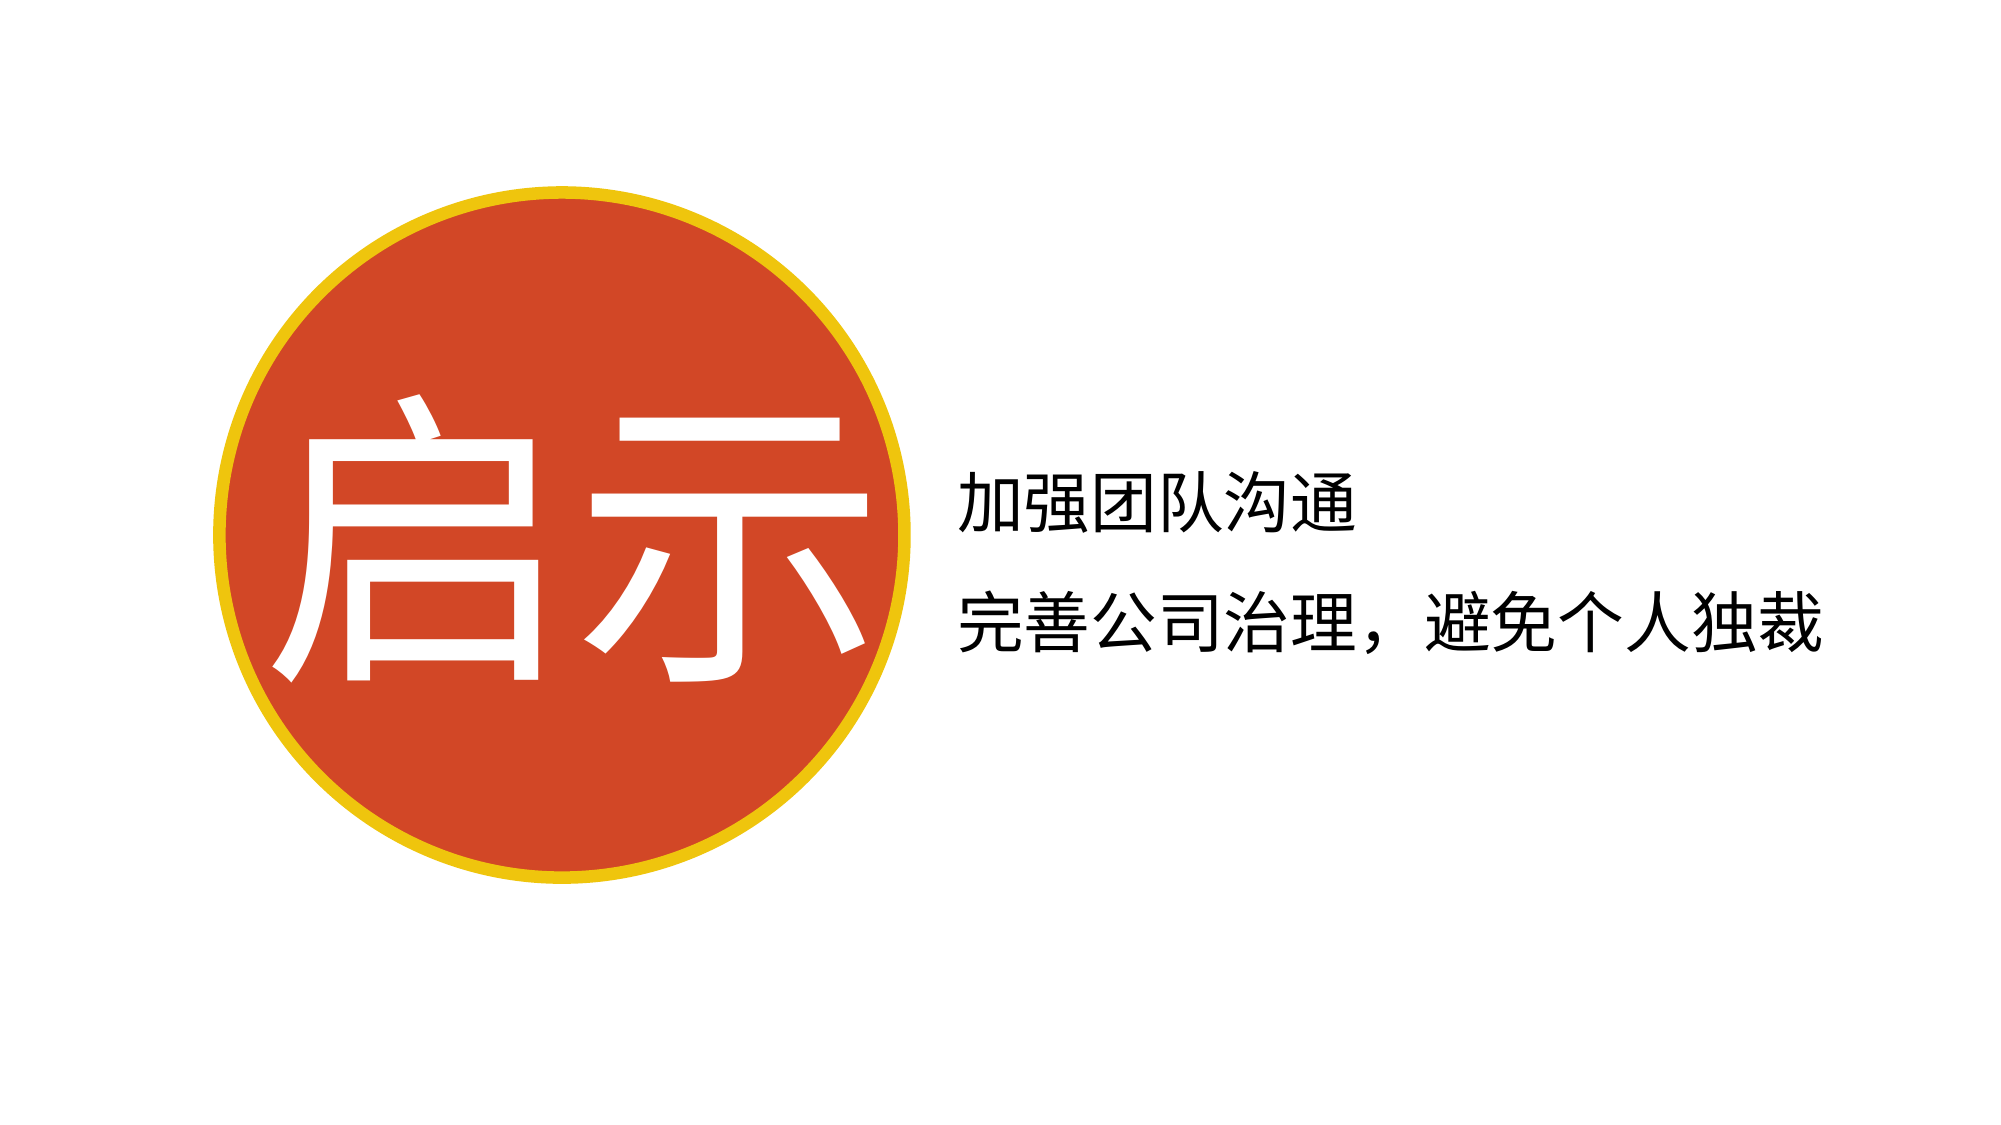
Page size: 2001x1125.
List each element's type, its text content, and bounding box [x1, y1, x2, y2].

text_box 加强团队沟通 完善公司治理，避免个人独裁 [942, 413, 1840, 668]
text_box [219, 192, 905, 878]
